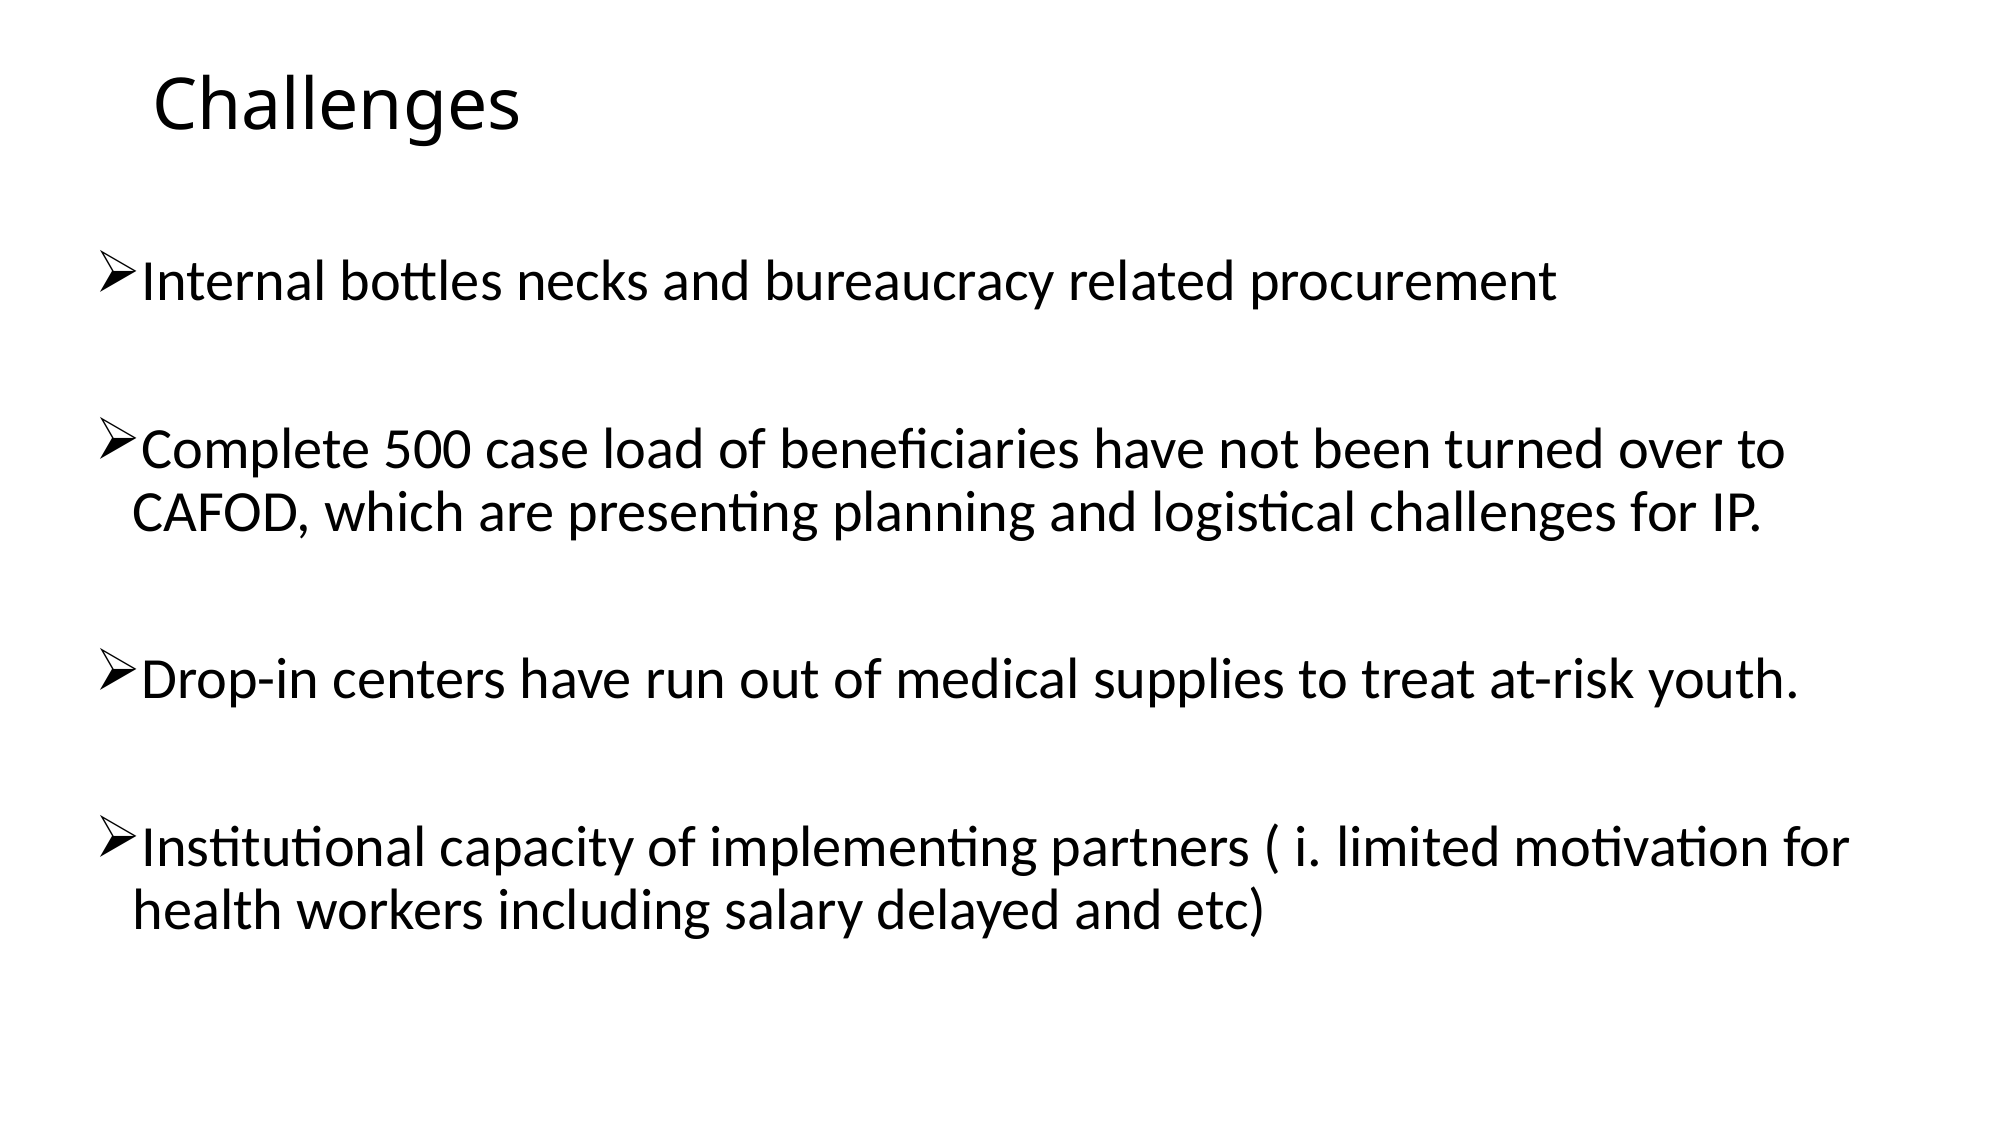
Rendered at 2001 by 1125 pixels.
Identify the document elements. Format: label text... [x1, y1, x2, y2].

title Challenges [137, 59, 1863, 152]
list Internal bottles necks and bureaucracy related procurement Complete 500 case load of beneficiaries have not been turned over to CAFOD, which are presenting planning and logistical challenges for IP. Drop-in centers have run out of medical supplies to treat at-risk youth. Institutional capacity of implementing partners ( i. limited motivation for health workers including salary delayed and etc) [80, 152, 1908, 1065]
